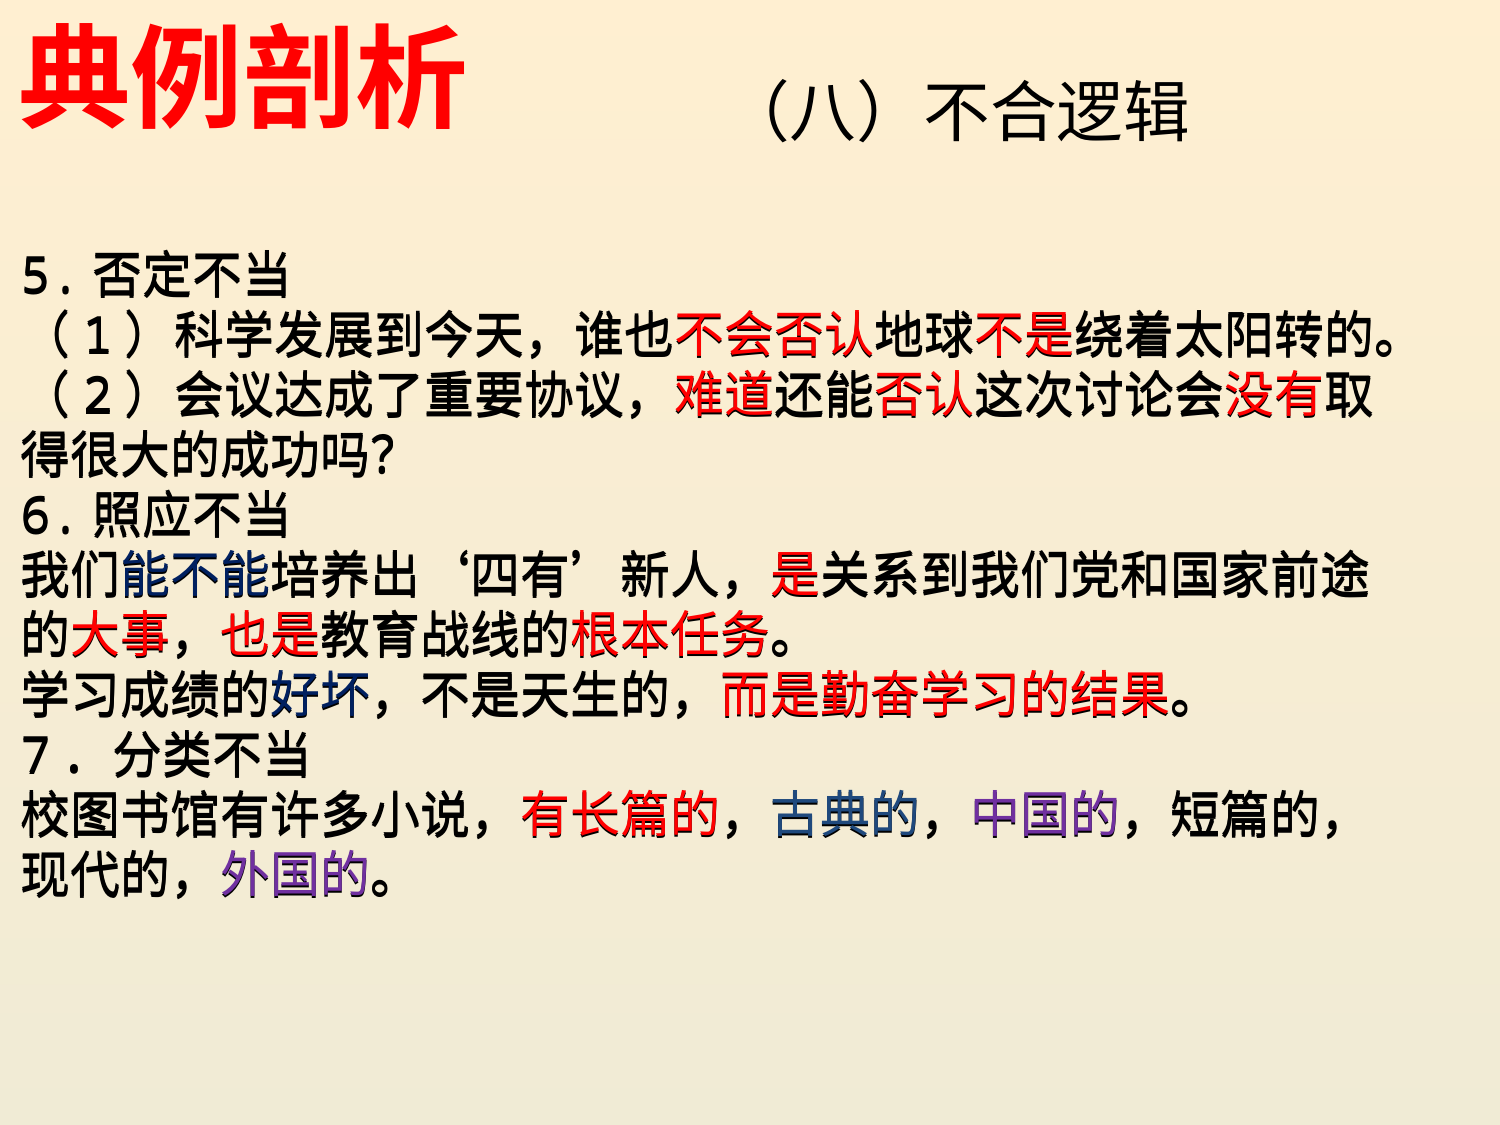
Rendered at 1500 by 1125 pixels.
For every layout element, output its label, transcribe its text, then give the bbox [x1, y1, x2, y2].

text_box 典例剖析 [3, 0, 484, 150]
text_box （八）不合逻辑 [708, 62, 1206, 158]
text_box 5.否定不当 （1）科学发展到今天，谁也不会否认地球不是绕着太阳转的。 （2）会议达成了重要协议，难道还能否认这次讨论会没有取得很大的成功吗？ 6.照应不当 我们能不能培养出‘四有’新人，是关系到我们党和国家前途的大事，也是教育战线的根本任务。 学习成绩的好坏，不是天生的，而是勤奋学习的结果。 7．分类不当 校图书馆有许多小说，有长篇的，古典的，中国的，短篇的，现代的，外国的。 [5, 235, 1436, 910]
